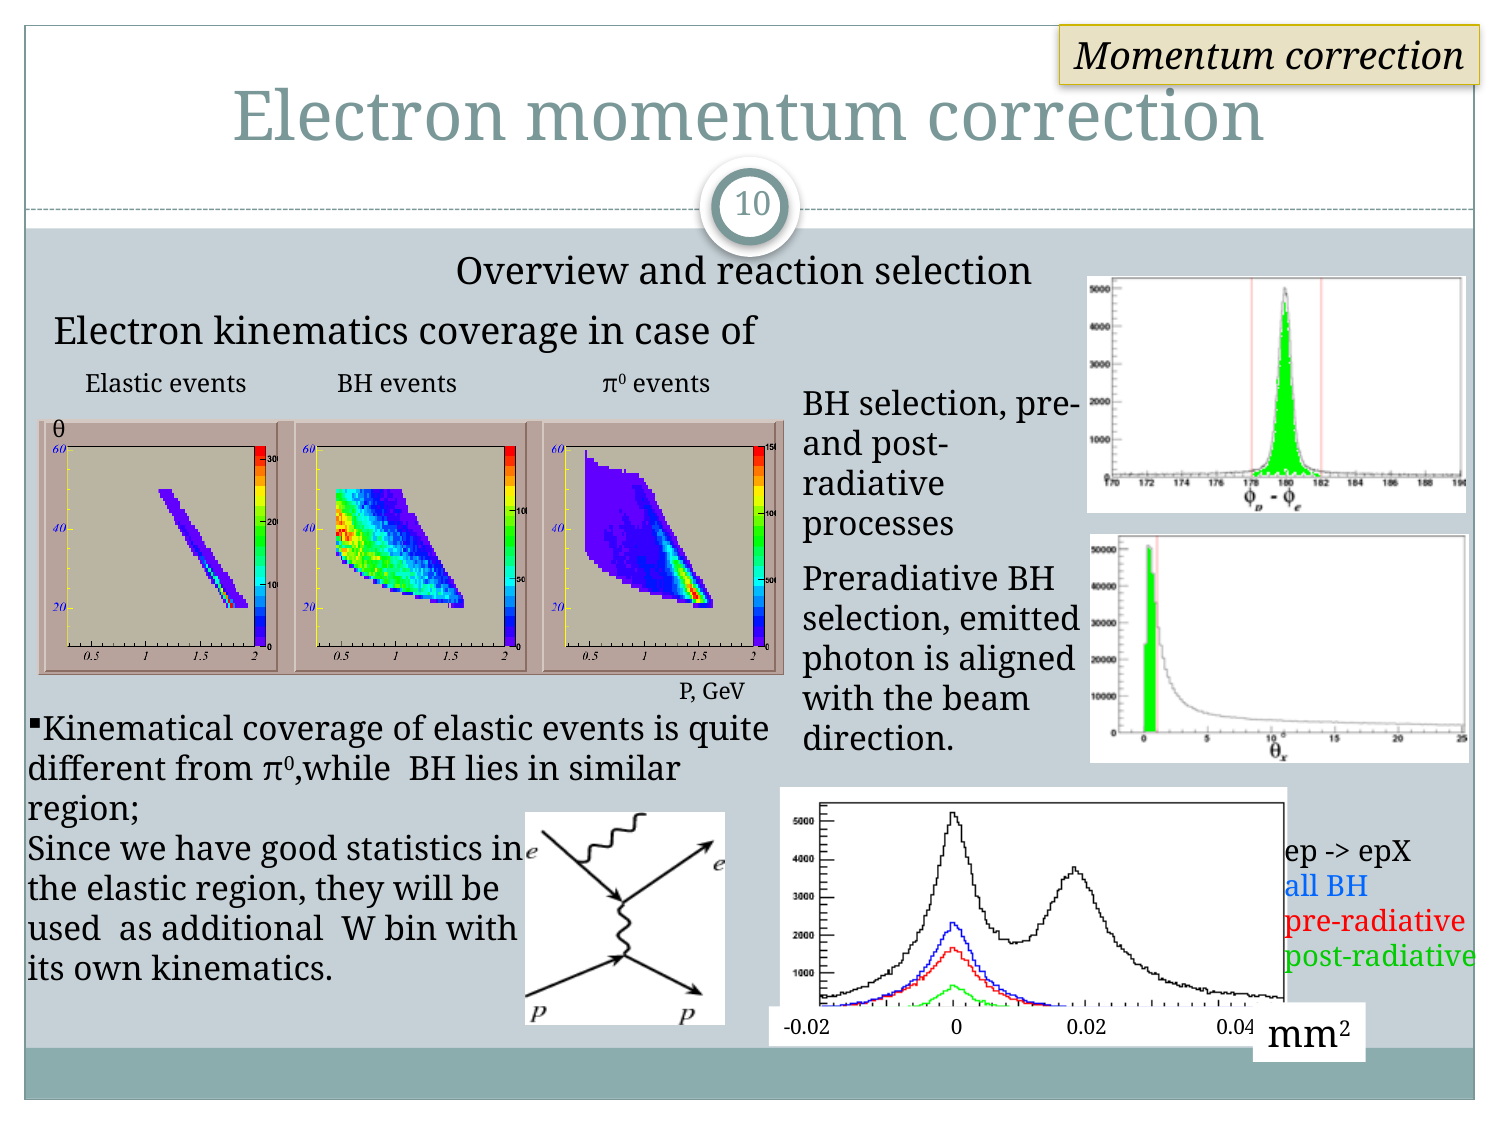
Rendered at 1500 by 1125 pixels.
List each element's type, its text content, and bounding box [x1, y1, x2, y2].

text_box P, GeV [664, 684, 761, 712]
text_box mm2 [1252, 1002, 1366, 1062]
title Electron momentum correction [49, 37, 1450, 162]
text_box π0 events [587, 360, 726, 405]
text_box Elastic events [70, 360, 262, 405]
picture [1087, 276, 1466, 513]
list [524, 812, 726, 1026]
text_box ep -> epX all BH pre-radiative post-radiative [1293, 824, 1493, 980]
text_box Electron kinematics coverage in case of [38, 299, 772, 360]
text_box Overview and reaction selection [440, 239, 1049, 300]
text_box Preradiative BH selection, emitted photon is aligned with the beam direction. [787, 549, 1084, 765]
picture [37, 419, 784, 675]
picture [1090, 534, 1469, 763]
text_box θ [37, 407, 81, 417]
picture [779, 787, 1288, 1028]
text_box Kinematical coverage of elastic events is quite different from π0,while BH lies in similar region; Since we have good statistics in the elastic region, they will be used as additional W bin with its own kinematics. [12, 699, 800, 995]
text_box Momentum correction [1059, 24, 1480, 85]
text_box BH events [322, 360, 473, 405]
text_box -0.02 0 0.02 0.04 [768, 1006, 1252, 1047]
slide_number 10 [715, 168, 791, 241]
text_box BH selection, pre- and post-radiative processes [787, 374, 1100, 549]
